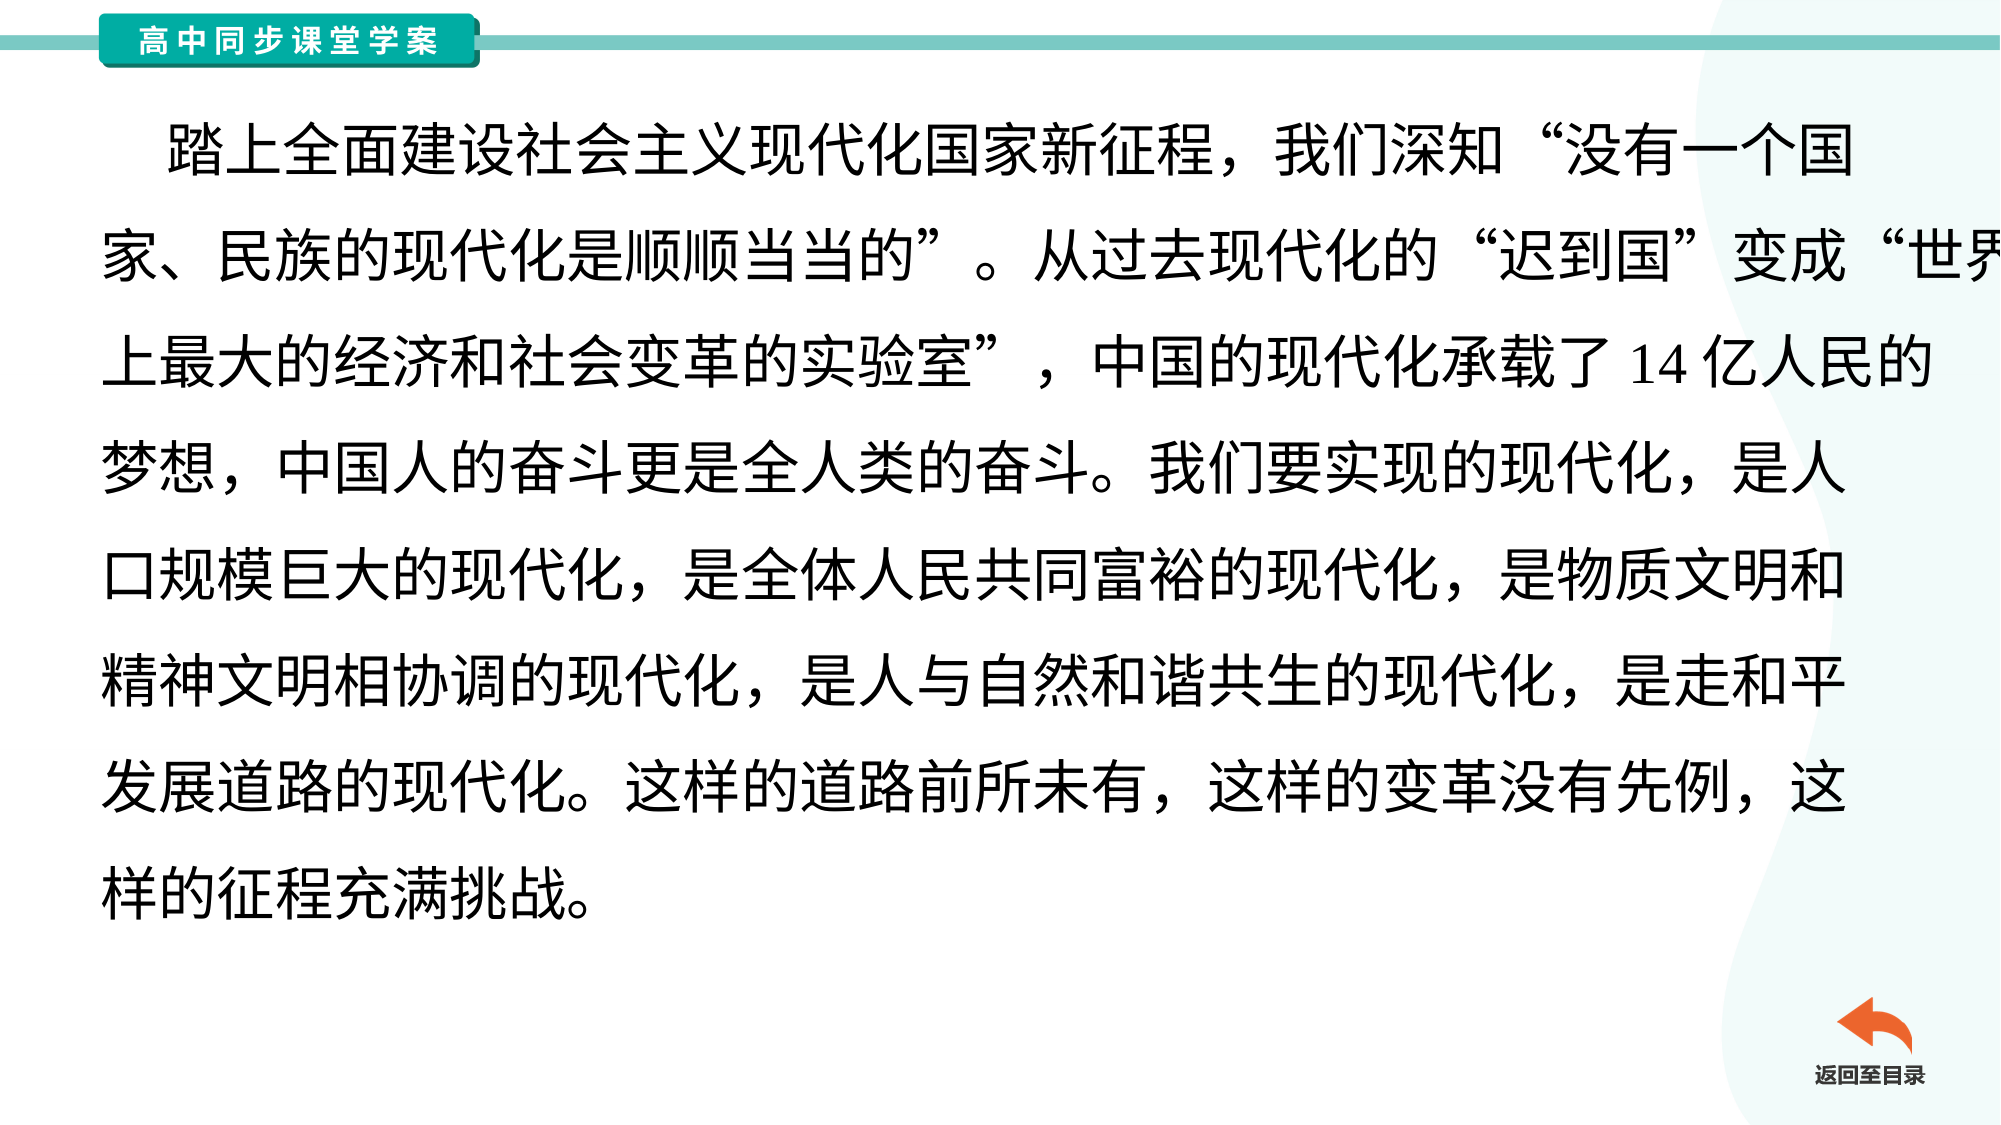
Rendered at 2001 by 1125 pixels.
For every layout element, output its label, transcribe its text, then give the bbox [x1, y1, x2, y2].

text_box 踏上全面建设社会主义现代化国家新征程，我们深知“没有一个国 家、民族的现代化是顺顺当当的”。从过去现代化的“迟到国”变成“世界 上最大的经济和社会变革的实验室”，中国的现代化承载了14亿人民的 梦想，中国人的奋斗更是全人类的奋斗。我们要实现的现代化，是人 口规模巨大的现代化，是全体人民共同富裕的现代化，是物质文明和 精神文明相协调的现代化，是人与自然和谐共生的现代化，是走和平 发展道路的现代化。这样的道路前所未有，这样的变革没有先例，这 样的征程充满挑战。 [100, 76, 1899, 927]
picture [0, 0, 2000, 1125]
